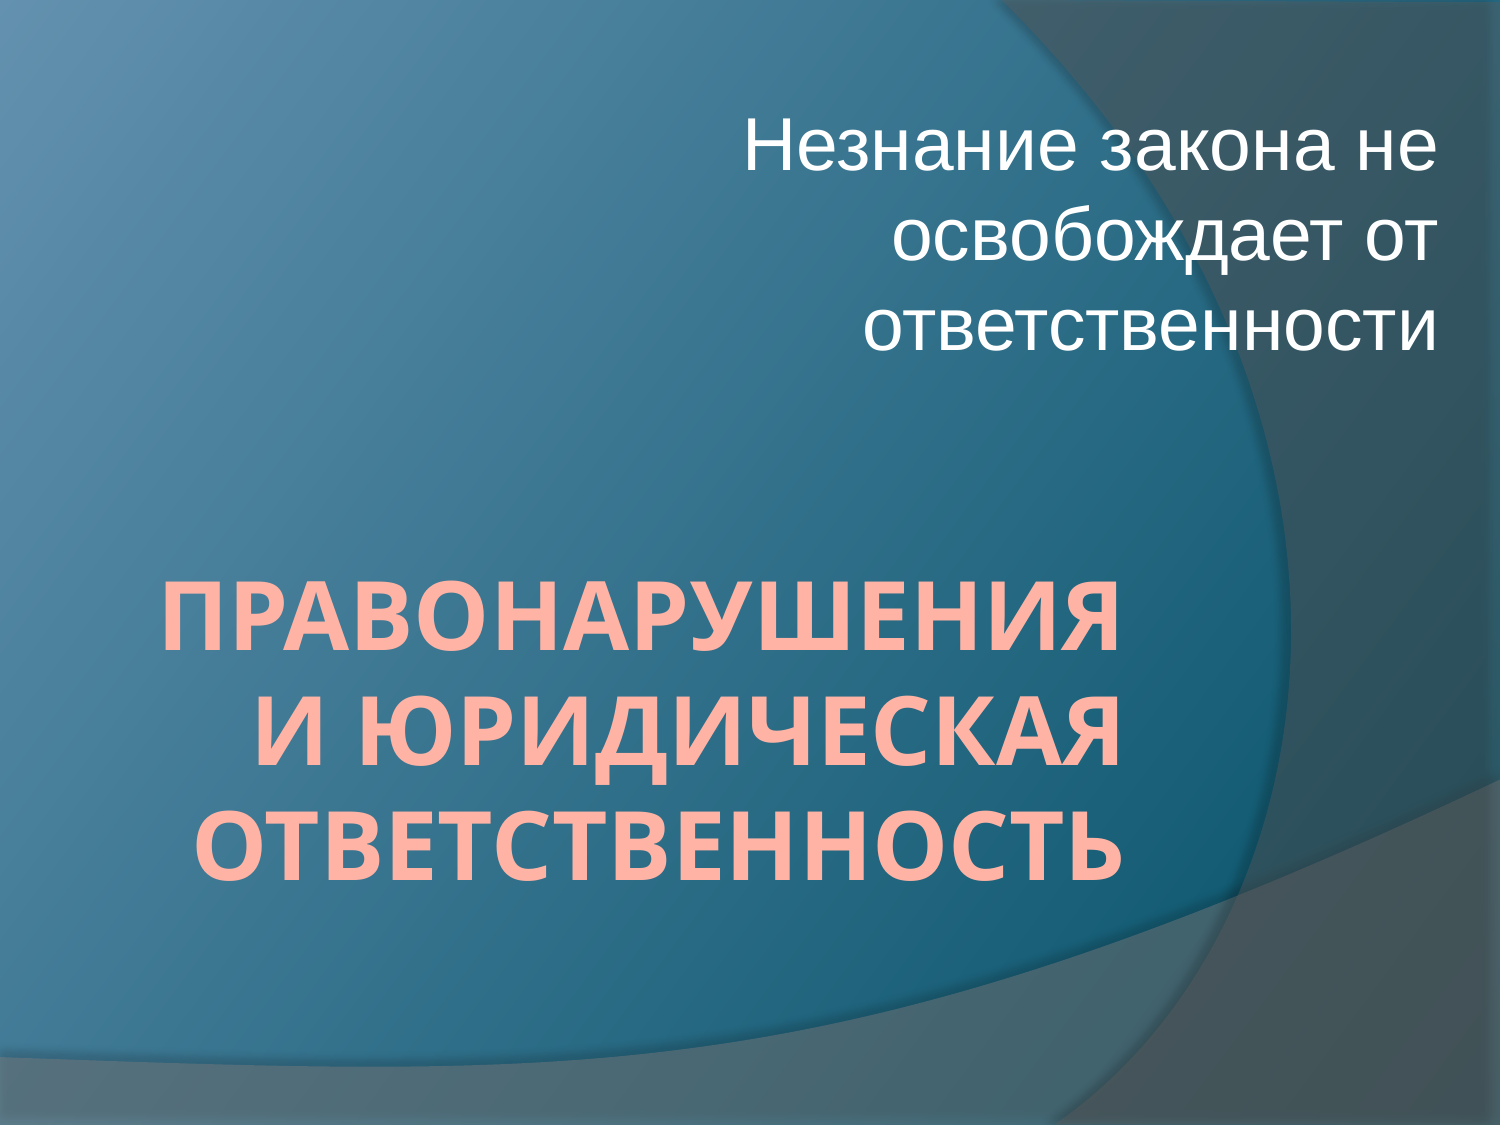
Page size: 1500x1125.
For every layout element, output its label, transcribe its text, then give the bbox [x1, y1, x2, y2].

subtitle Незнание закона не освобождает от ответственности [383, 78, 1447, 366]
title Правонарушения и юридическая ответственность [70, 547, 1134, 925]
